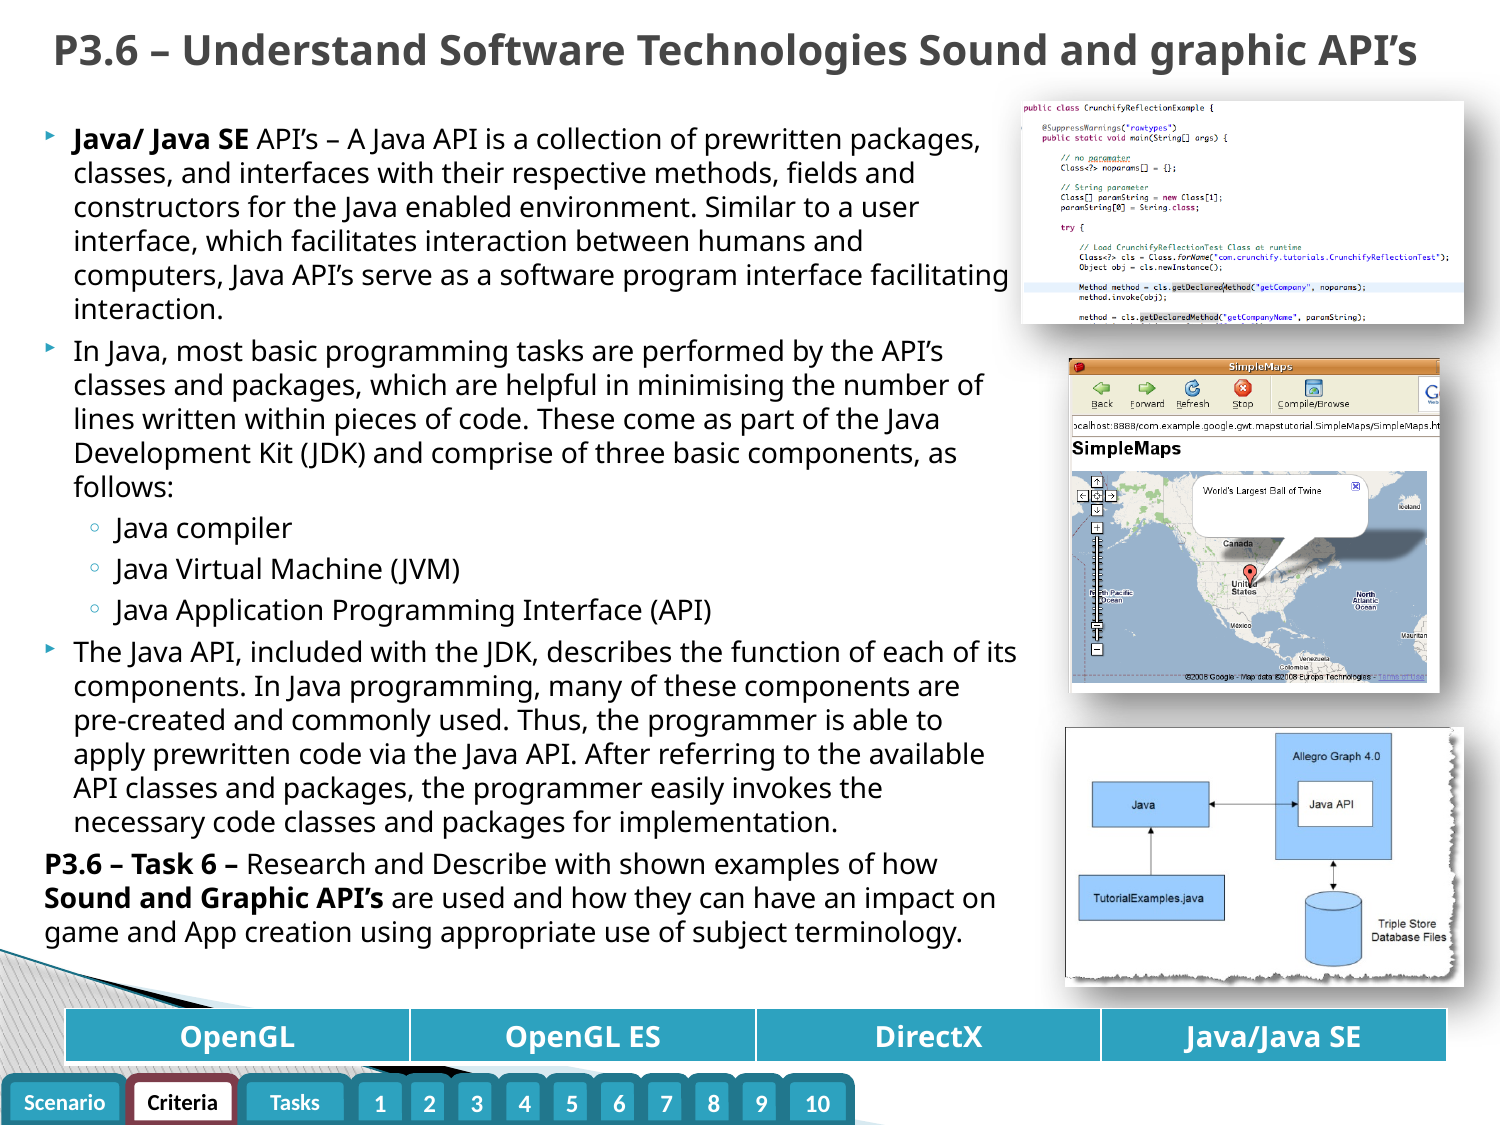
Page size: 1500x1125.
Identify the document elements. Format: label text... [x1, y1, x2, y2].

picture [1064, 727, 1464, 988]
table_header OpenGL [66, 1009, 409, 1061]
table_header OpenGL ES [411, 1009, 755, 1061]
table_header DirectX [757, 1009, 1100, 1061]
picture [1068, 358, 1440, 693]
table_header Java/Java SE [1102, 1009, 1446, 1061]
title P3.6 – Understand Software Technologies Sound and graphic API’s [37, 7, 1471, 90]
list Java/ Java SE API’s – A Java API is a collection of prewritten packages, classes, and interfaces with their respective methods, fields and constructors for the Java enabled environment. Similar to a user interface, which facilitates interaction between humans and computers, Java API’s serve as a software program interface facilitating interaction. In Java, most basic programming tasks are performed by the API’s classes and packages, which are helpful in minimising the number of lines written within pieces of code. These come as part of the Java Development Kit (JDK) and comprise of three basic components, as follows: Java compiler Java Virtual Machine (JVM) Java Application Programming Interface (API) The Java API, included with the JDK, describes the function of each of its components. In Java programming, many of these components are pre-created and commonly used. Thus, the programmer is able to apply prewritten code via the Java API. After referring to the available API classes and packages, the programmer easily invokes the necessary code classes and packages for implementation. P3.6 – Task 6 – Research and Describe with shown examples of how Sound and Graphic API’s are used and how they can have an impact on game and App creation using appropriate use of subject terminology. [29, 113, 1034, 1000]
picture [1021, 101, 1464, 324]
